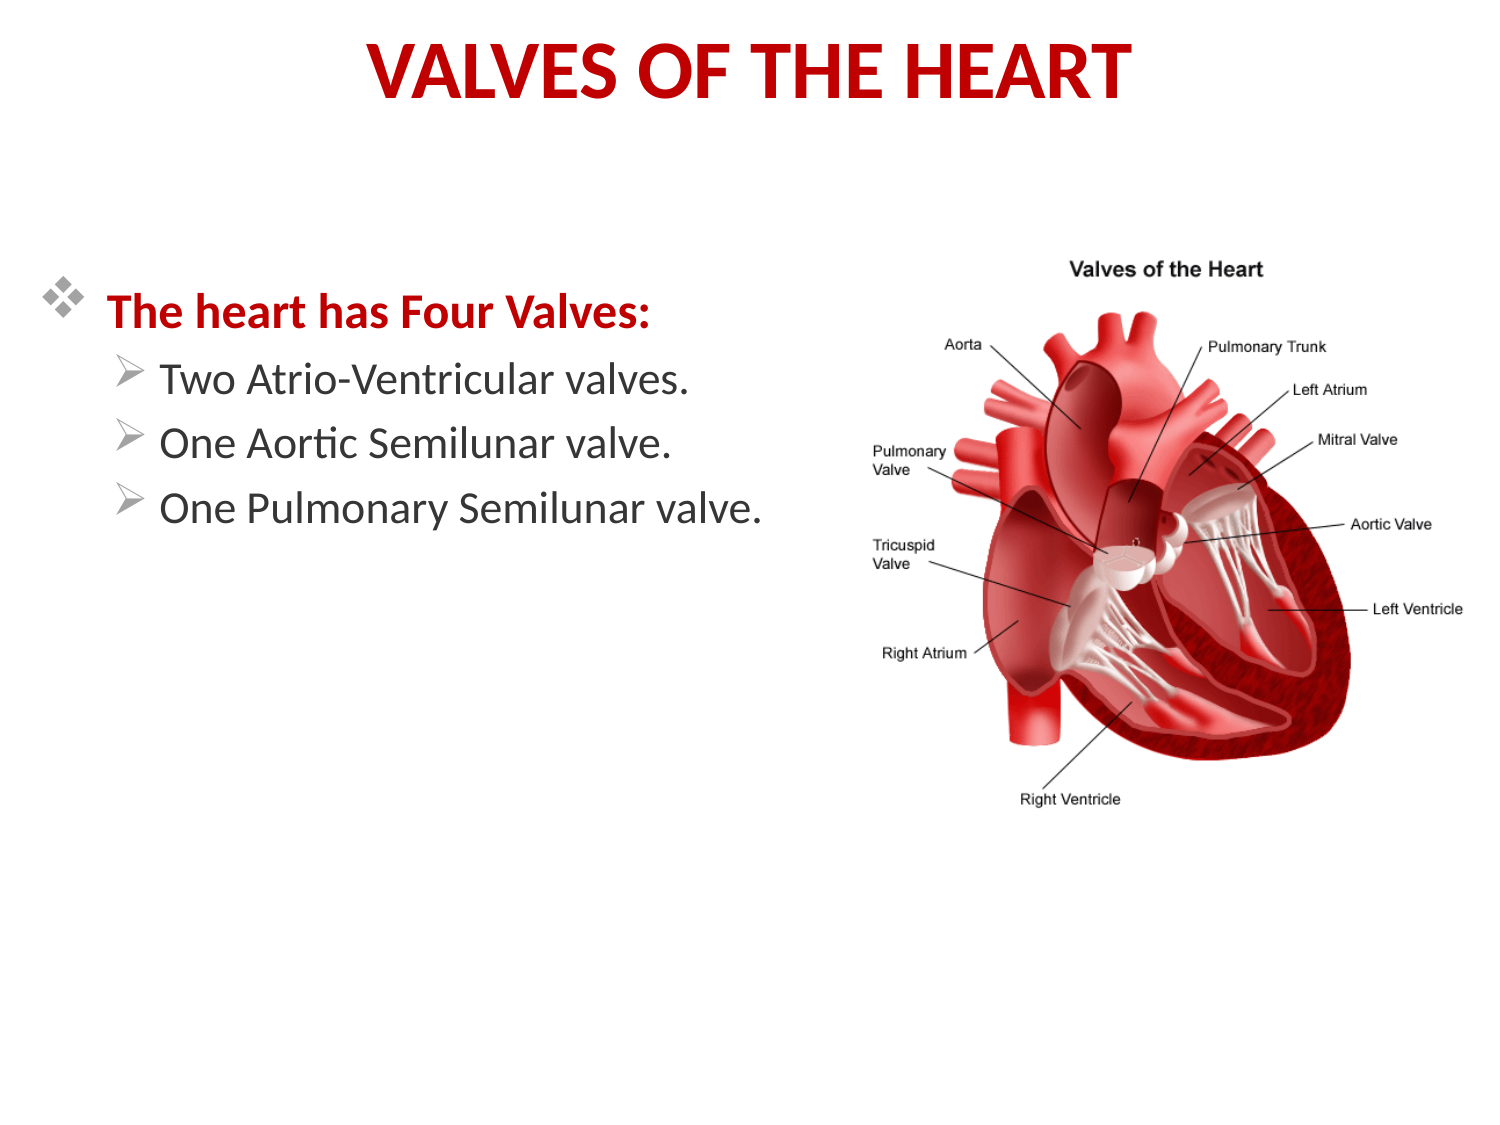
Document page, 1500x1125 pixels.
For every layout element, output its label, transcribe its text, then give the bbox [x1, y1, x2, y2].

list The heart has Four Valves: Two Atrio-Ventricular valves. One Aortic Semilunar valve. One Pulmonary Semilunar valve. [22, 262, 837, 668]
picture [860, 243, 1475, 858]
text_box VALVES OF THE HEART [0, 8, 1500, 130]
